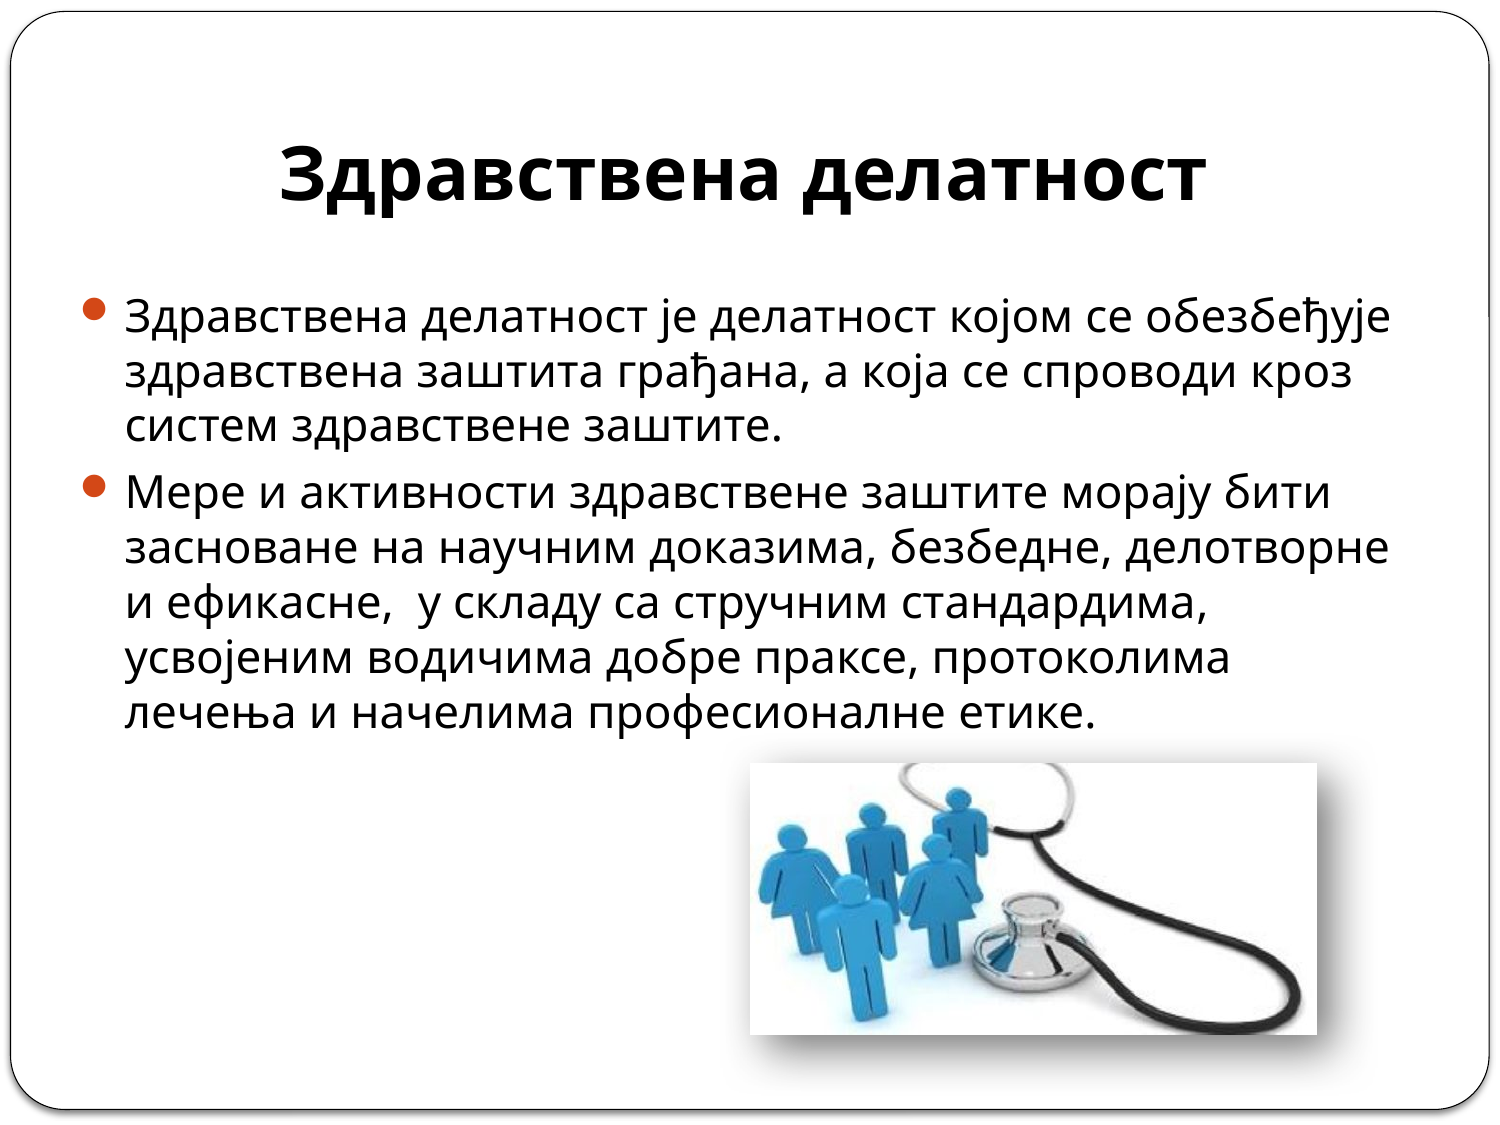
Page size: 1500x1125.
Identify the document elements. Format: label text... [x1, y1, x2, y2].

title Здравствена делатност [159, 42, 1347, 231]
picture [749, 763, 1318, 1036]
list Здравствена делатност је делатност којом се обезбеђује здравствена заштита грађана, а која се спроводи кроз систем здравствене заштите. Мере и активности здравствене заштите морају бити засноване на научним доказима, безбедне, делотворне и ефикасне, у складу са стручним стандардима, усвојеним водичима добре праксе, протоколима лечења и начелима професионалне етике. [64, 278, 1412, 1074]
